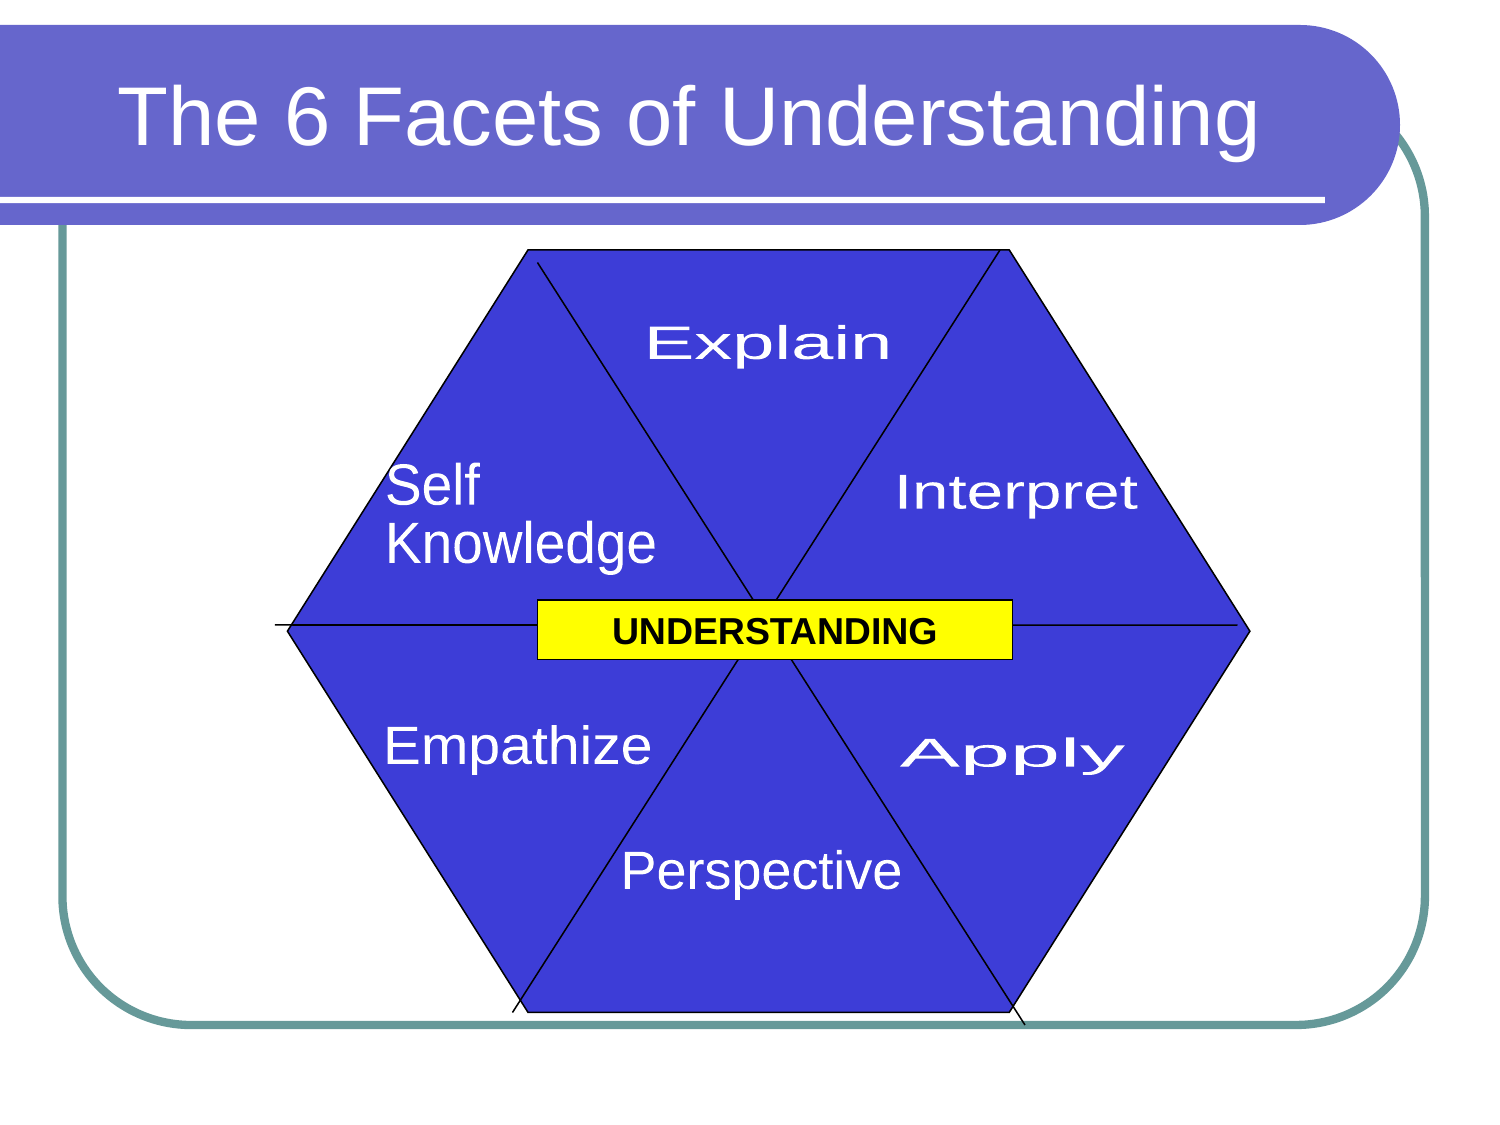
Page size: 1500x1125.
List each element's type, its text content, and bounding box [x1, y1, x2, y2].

text_box UNDERSTANDING [537, 599, 1013, 660]
title The 6 Facets of Understanding [31, 37, 1348, 188]
text_box [287, 249, 1250, 1013]
